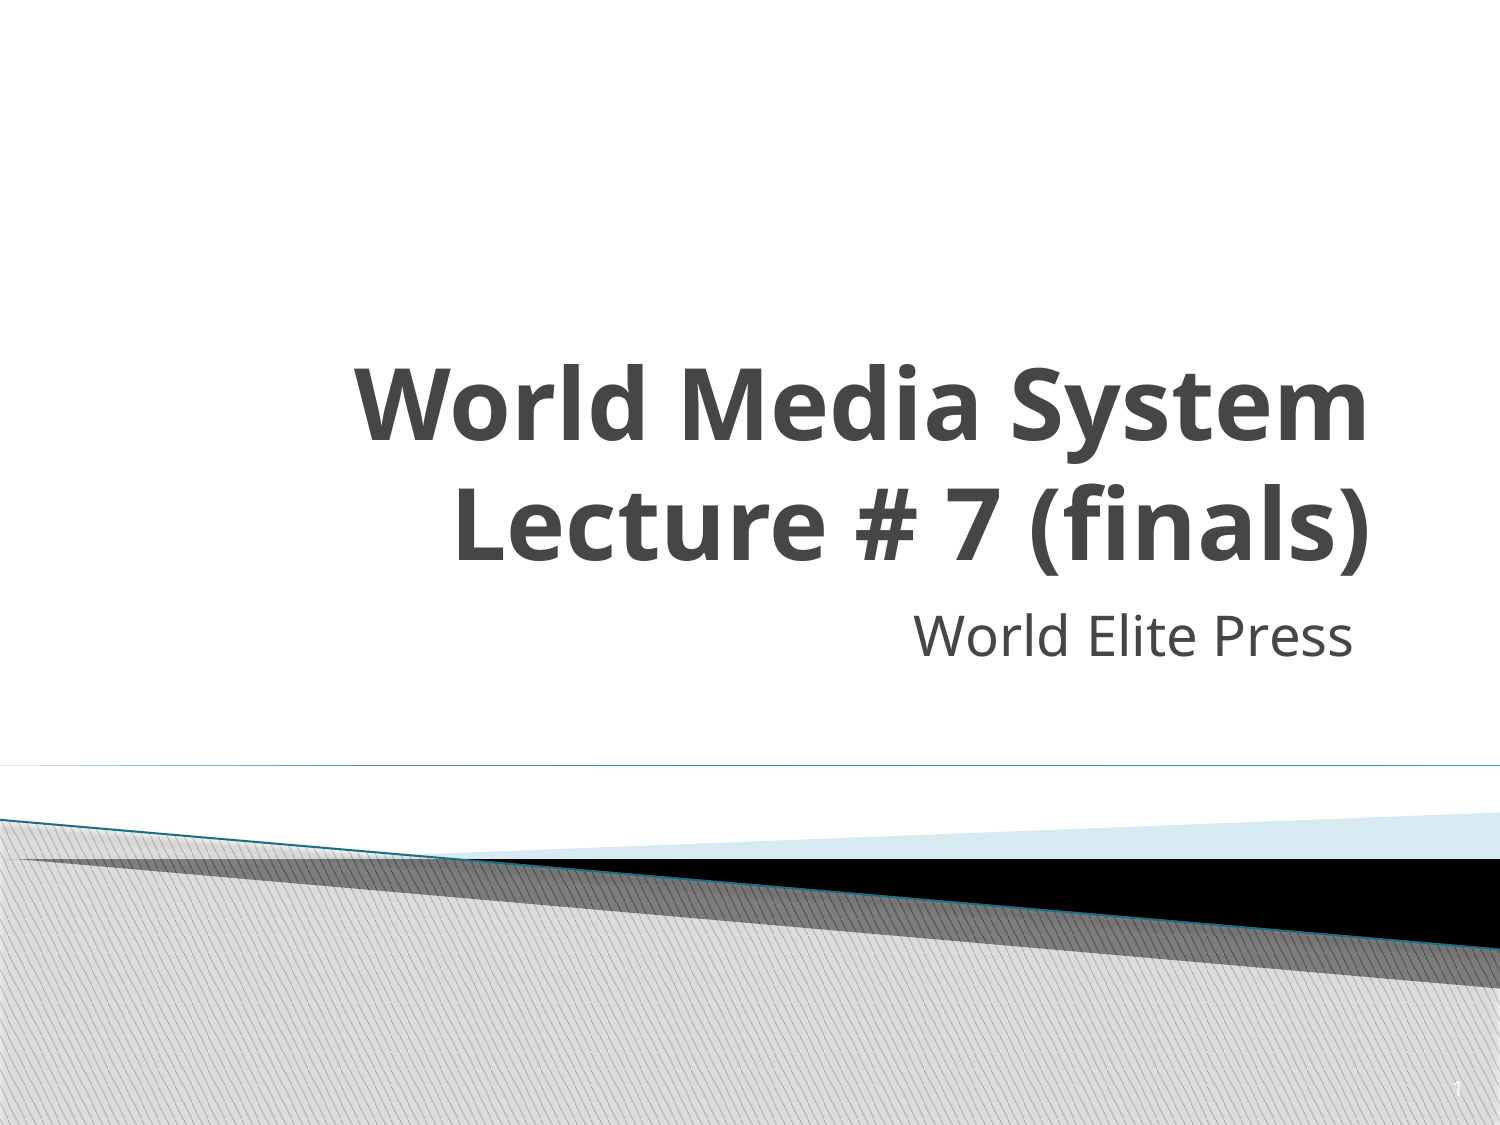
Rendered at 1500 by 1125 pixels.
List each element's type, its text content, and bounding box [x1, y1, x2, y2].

subtitle World Elite Press [112, 592, 1388, 790]
title World Media System Lecture # 7 (finals) [112, 287, 1388, 588]
slide_number 1 [1418, 1051, 1479, 1112]
picture [5, 859, 1500, 989]
